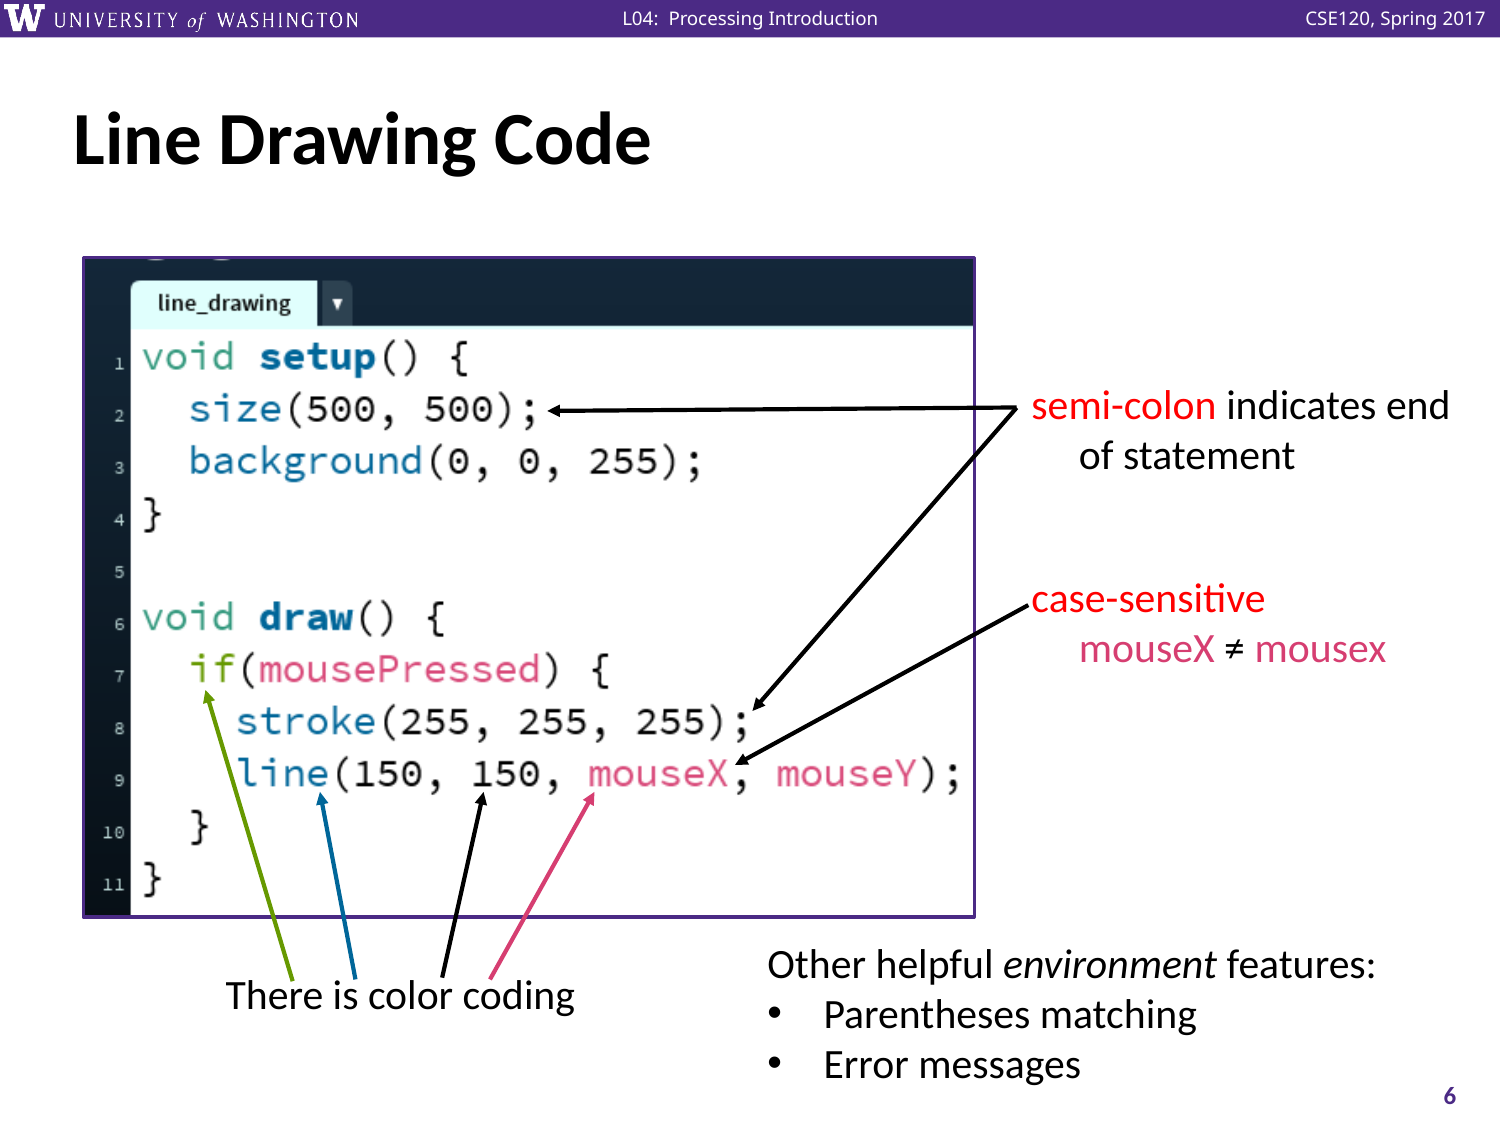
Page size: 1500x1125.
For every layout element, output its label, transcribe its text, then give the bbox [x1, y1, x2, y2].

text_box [734, 562, 1407, 766]
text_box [205, 689, 633, 1026]
slide_number 6 [1400, 1065, 1500, 1125]
picture [633, 712, 973, 916]
picture [4, 4, 358, 32]
title Line Drawing Code [58, 71, 1438, 198]
picture [84, 258, 973, 916]
text_box Other helpful environment features: Parentheses matching Error messages [752, 929, 1407, 1094]
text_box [546, 370, 1469, 712]
